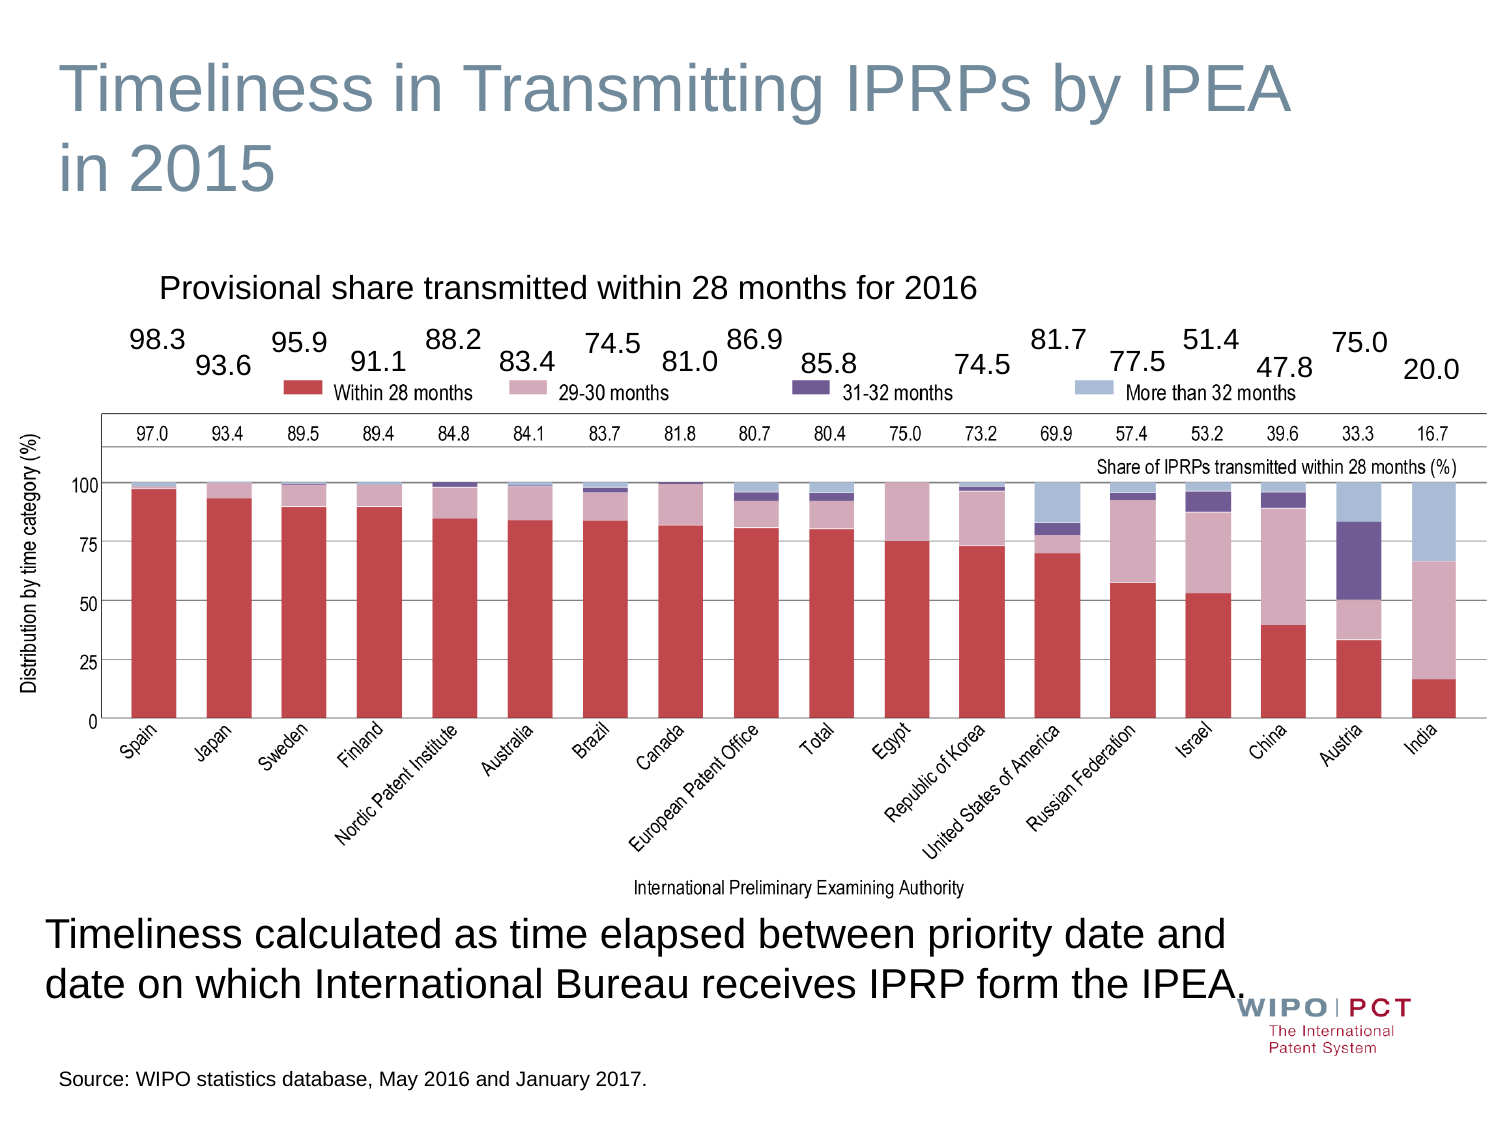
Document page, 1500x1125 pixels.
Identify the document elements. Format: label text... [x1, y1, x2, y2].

text_box 93.6 [180, 338, 267, 377]
text_box Source: WIPO statistics database, May 2016 and January 2017. [43, 1058, 1317, 1099]
text_box 74.5 [938, 337, 1026, 377]
text_box 86.9 [711, 314, 799, 363]
text_box 51.4 [1167, 312, 1255, 363]
text_box 85.8 [785, 336, 873, 377]
text_box 47.8 [1241, 340, 1329, 377]
picture [0, 0, 1500, 1125]
text_box 98.3 [114, 312, 201, 363]
text_box Provisional share transmitted within 28 months for 2016 [144, 258, 995, 314]
title Timeliness in Transmitting IPRPs by IPEA in 2015 [43, 30, 1373, 219]
text_box 74.5 [569, 316, 657, 367]
text_box 95.9 [256, 316, 343, 366]
text_box 20.0 [1388, 343, 1475, 377]
text_box 75.0 [1316, 316, 1404, 366]
text_box 81.0 [646, 334, 734, 377]
text_box 91.1 [335, 334, 422, 377]
text_box 77.5 [1094, 335, 1181, 377]
text_box Timeliness calculated as time elapsed between priority date and date on which International Bureau receives IPRP form the IPEA. [29, 908, 1317, 1015]
text_box 81.7 [1015, 312, 1103, 363]
text_box 88.2 [410, 314, 497, 363]
text_box 83.4 [483, 335, 571, 377]
